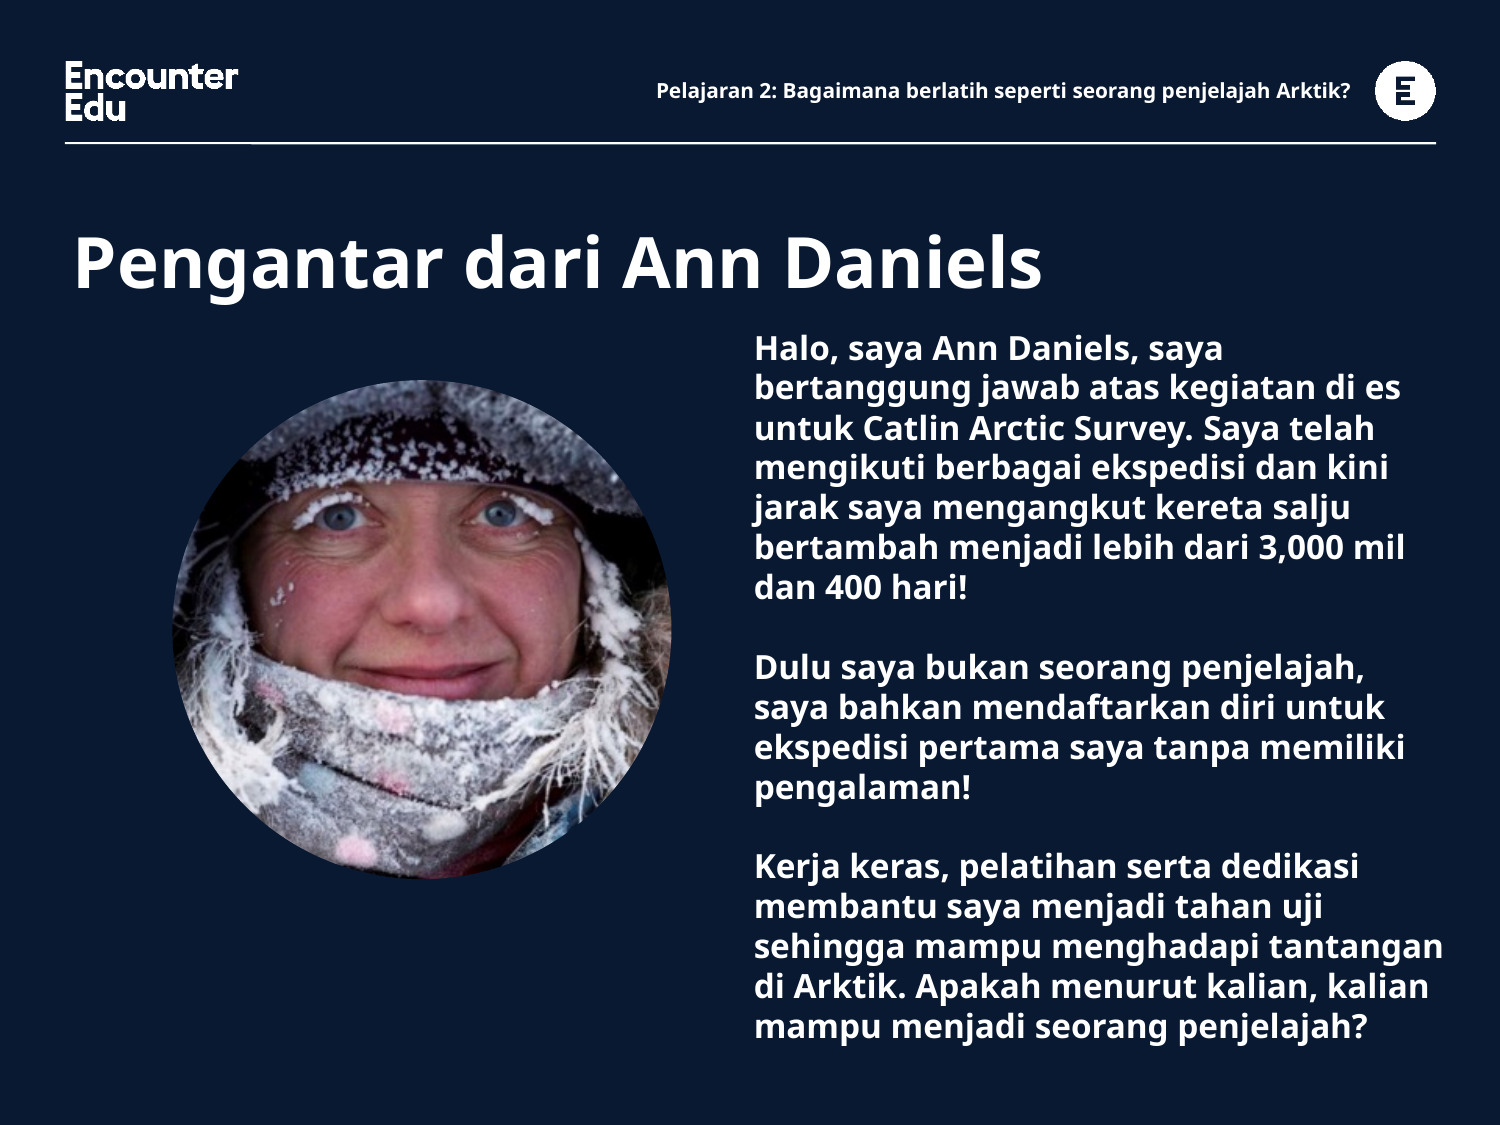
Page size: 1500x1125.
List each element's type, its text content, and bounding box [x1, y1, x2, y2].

picture [1373, 59, 1437, 122]
title Pelajaran 2: Bagaimana berlatih seperti seorang penjelajah Arktik? [561, 71, 1359, 113]
picture [61, 59, 243, 122]
text_box [172, 380, 672, 880]
text_box Halo, saya Ann Daniels, saya bertanggung jawab atas kegiatan di es untuk Catlin Arctic Survey. Saya telah mengikuti berbagai ekspedisi dan kini jarak saya mengangkut kereta salju bertambah menjadi lebih dari 3,000 mil dan 400 hari! Dulu saya bukan seorang penjelajah, saya bahkan mendaftarkan diri untuk ekspedisi pertama saya tanpa memiliki pengalaman! Kerja keras, pelatihan serta dedikasi membantu saya menjadi tahan uji sehingga mampu menghadapi tantangan di Arktik. Apakah menurut kalian, kalian mampu menjadi seorang penjelajah? [750, 322, 1450, 1050]
text_box Pengantar dari Ann Daniels [65, 163, 1416, 368]
